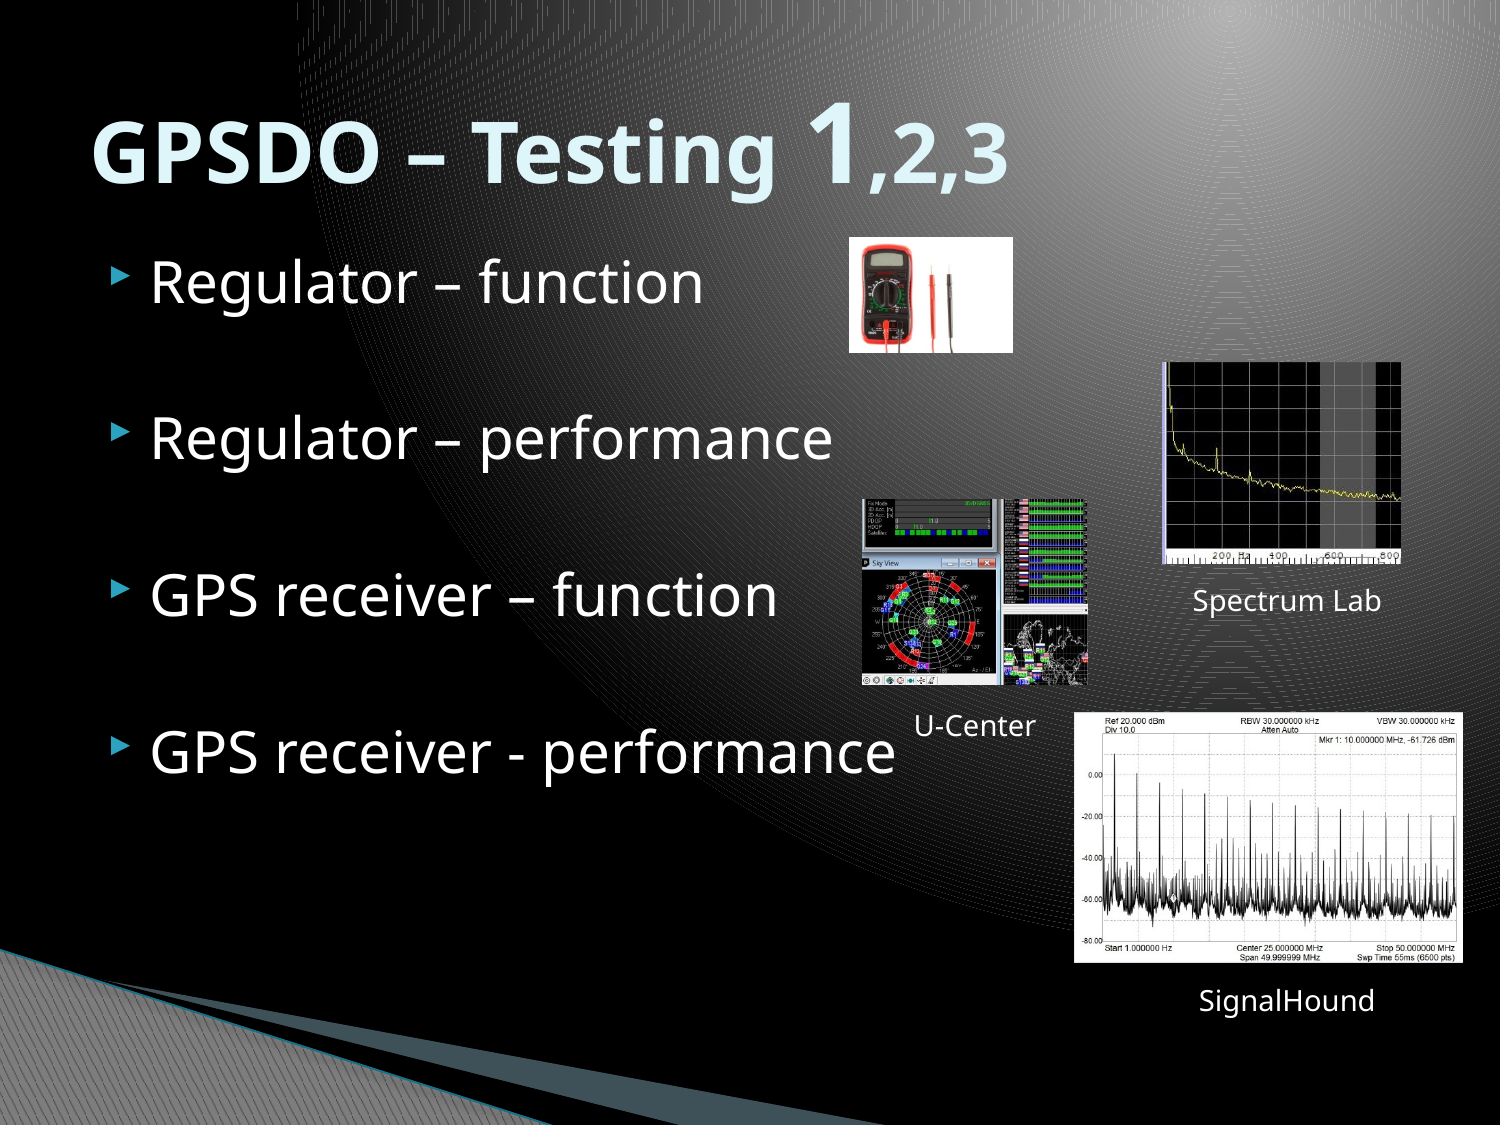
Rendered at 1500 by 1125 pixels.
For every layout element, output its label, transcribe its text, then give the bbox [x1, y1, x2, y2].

picture [1074, 712, 1464, 963]
picture [1162, 362, 1401, 565]
picture [0, 952, 543, 1125]
list Regulator – function Regulator – performance GPS receiver – function GPS receiver - performance [75, 237, 925, 980]
text_box SignalHound [1162, 974, 1413, 1025]
text_box Spectrum Lab [1162, 574, 1413, 625]
text_box U-Center [849, 699, 1100, 750]
title GPSDO – Testing 1,2,3 [75, 45, 1425, 233]
picture [849, 237, 1013, 353]
picture [862, 499, 1088, 685]
